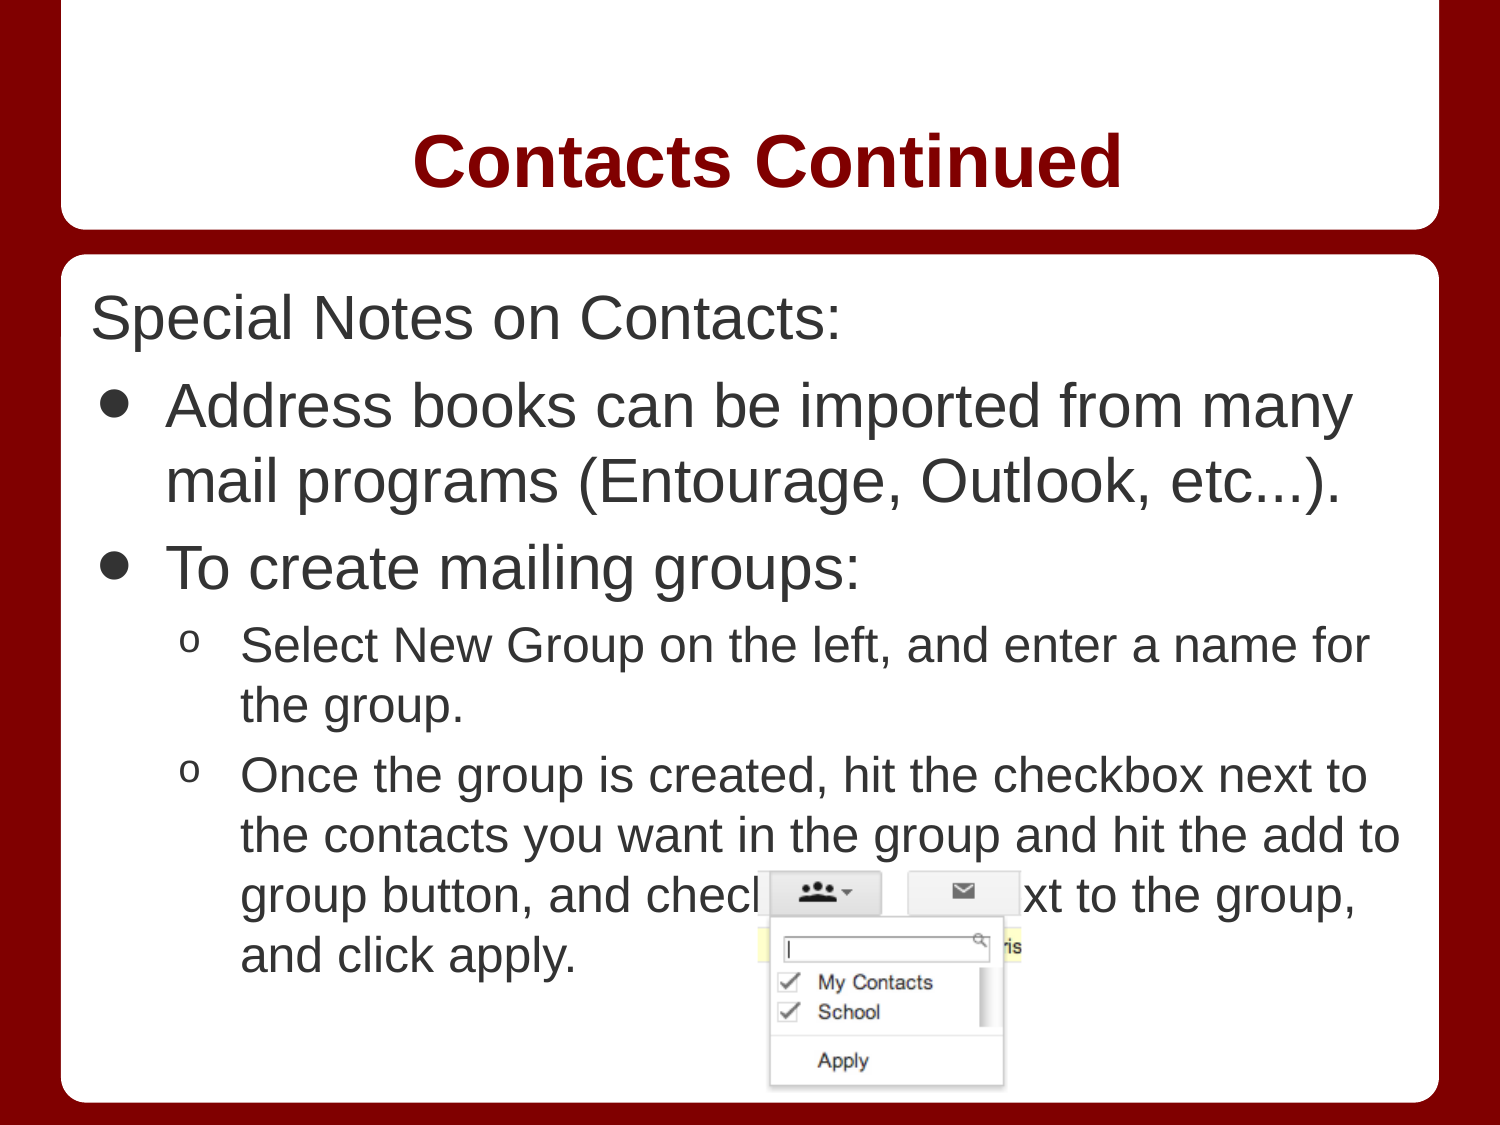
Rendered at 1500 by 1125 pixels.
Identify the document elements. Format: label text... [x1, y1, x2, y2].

list Special Notes on Contacts: Address books can be imported from many mail programs (Entourage, Outlook, etc...). To create mailing groups: Select New Group on the left, and enter a name for the group. Once the group is created, hit the checkbox next to the contacts you want in the group and hit the add to group button, and check the box next to the group, and click apply. [75, 262, 1425, 998]
text_box [757, 863, 1022, 1096]
title Contacts Continued [75, 0, 1425, 218]
